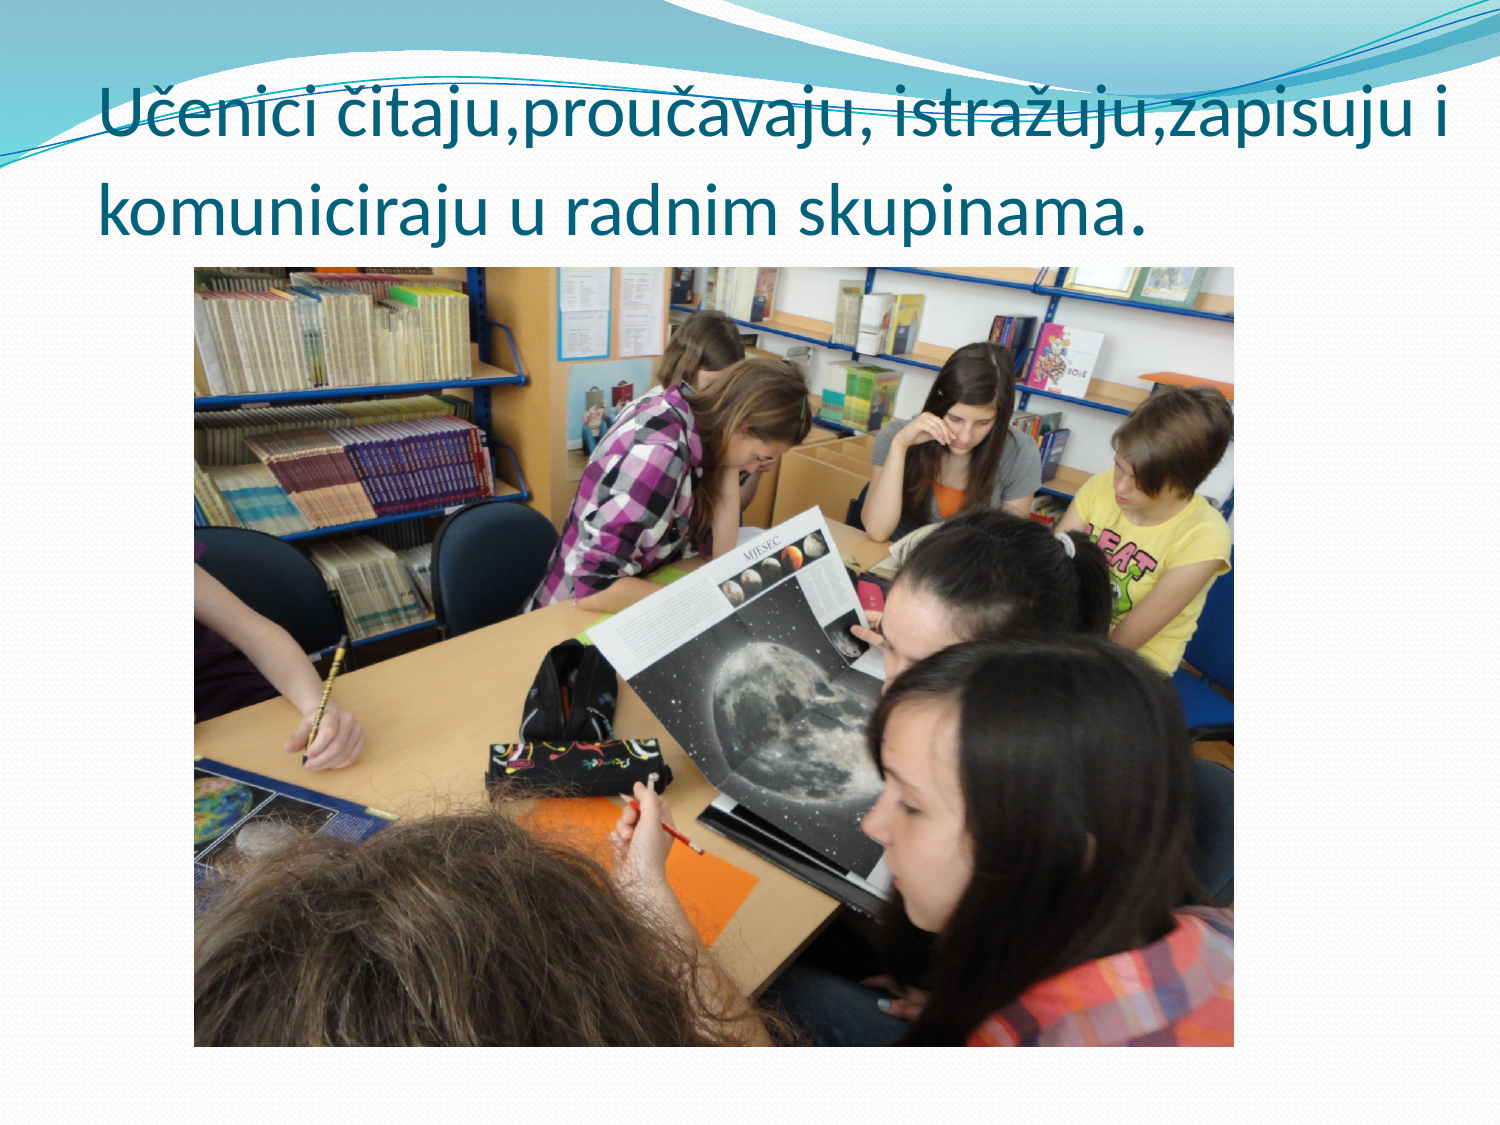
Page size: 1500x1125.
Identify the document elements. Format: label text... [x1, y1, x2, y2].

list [194, 266, 1234, 1047]
text_box Učenici čitaju,proučavaju, istražuju,zapisuju i komuniciraju u radnim skupinama. [82, 54, 1500, 260]
